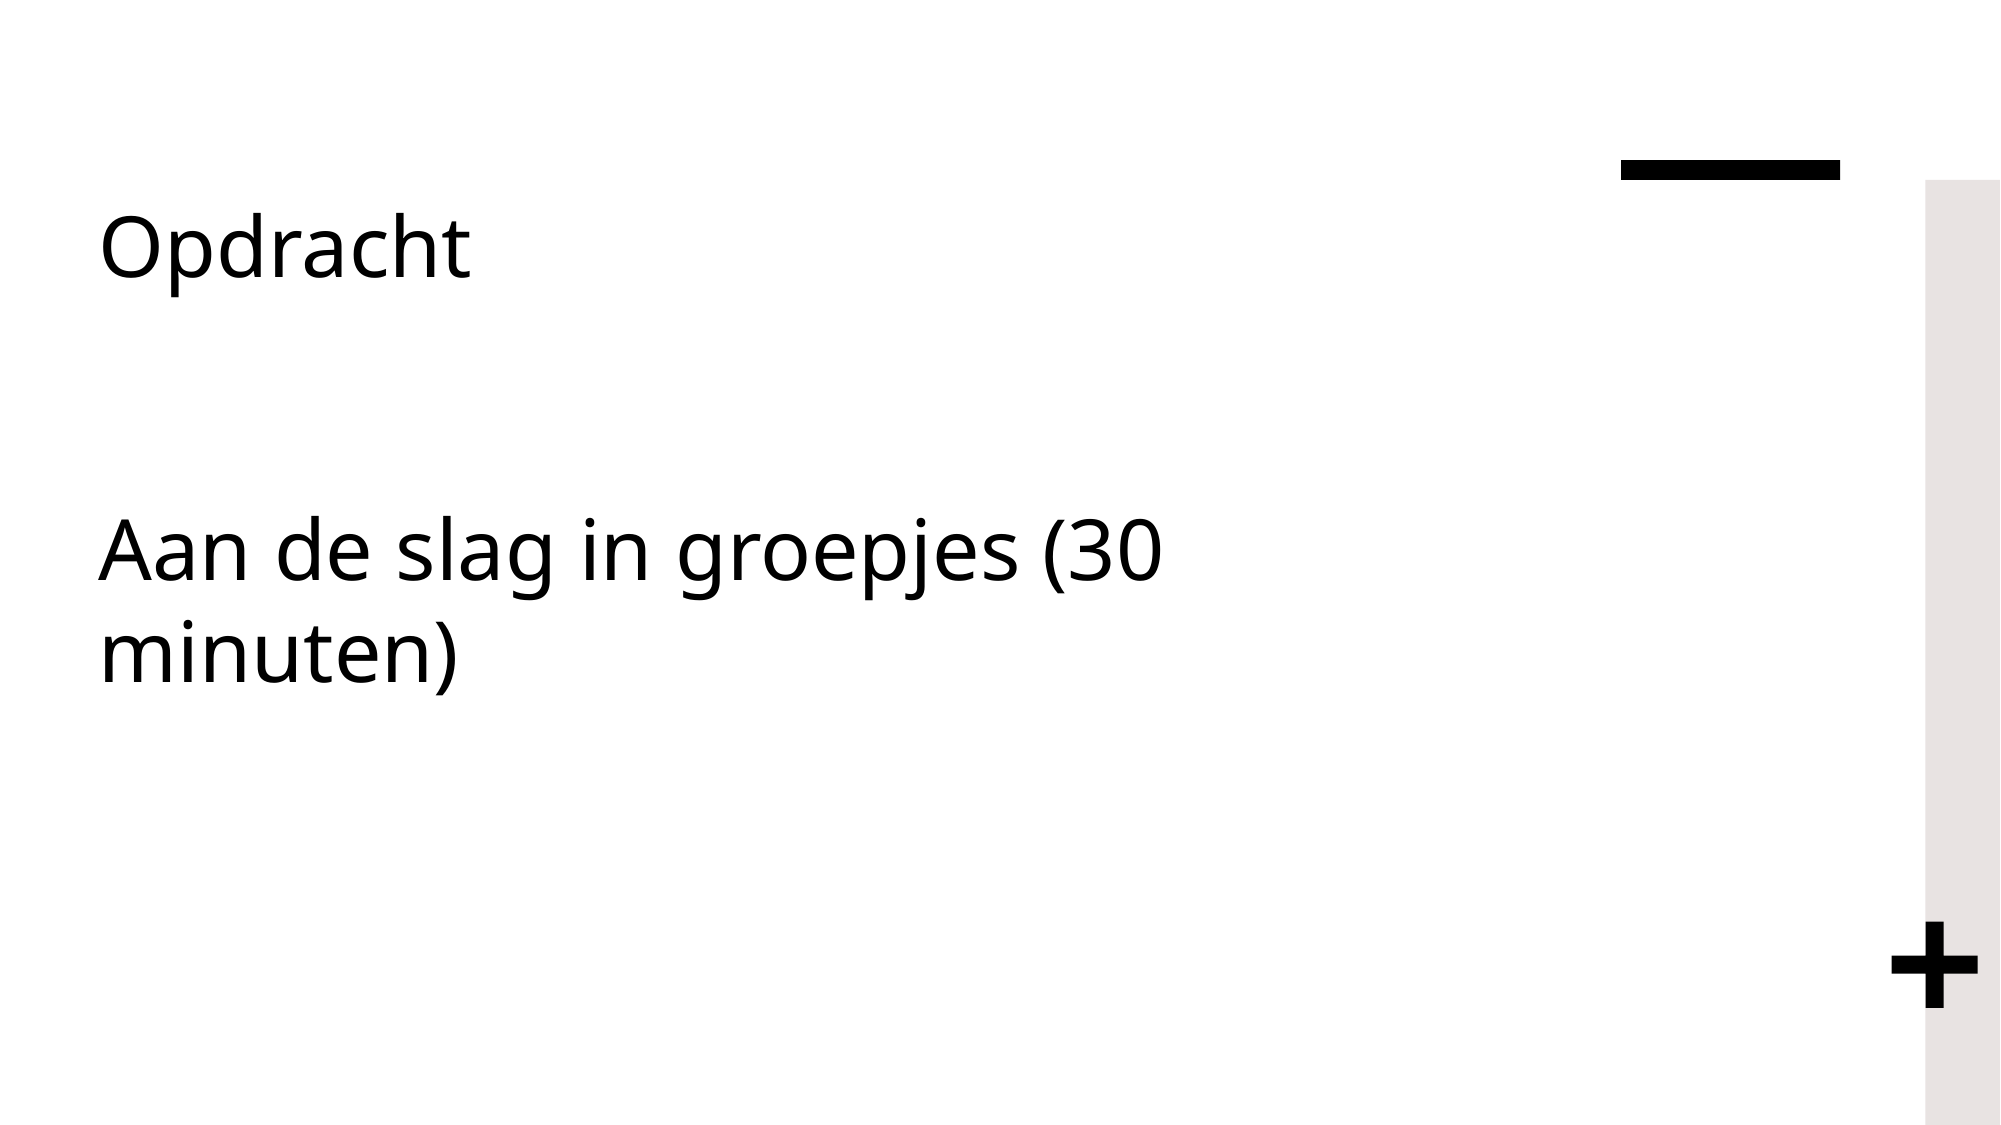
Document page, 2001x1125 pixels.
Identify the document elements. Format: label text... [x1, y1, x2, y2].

title Opdracht Aan de slag in groepjes (30 minuten) [83, 185, 1440, 707]
